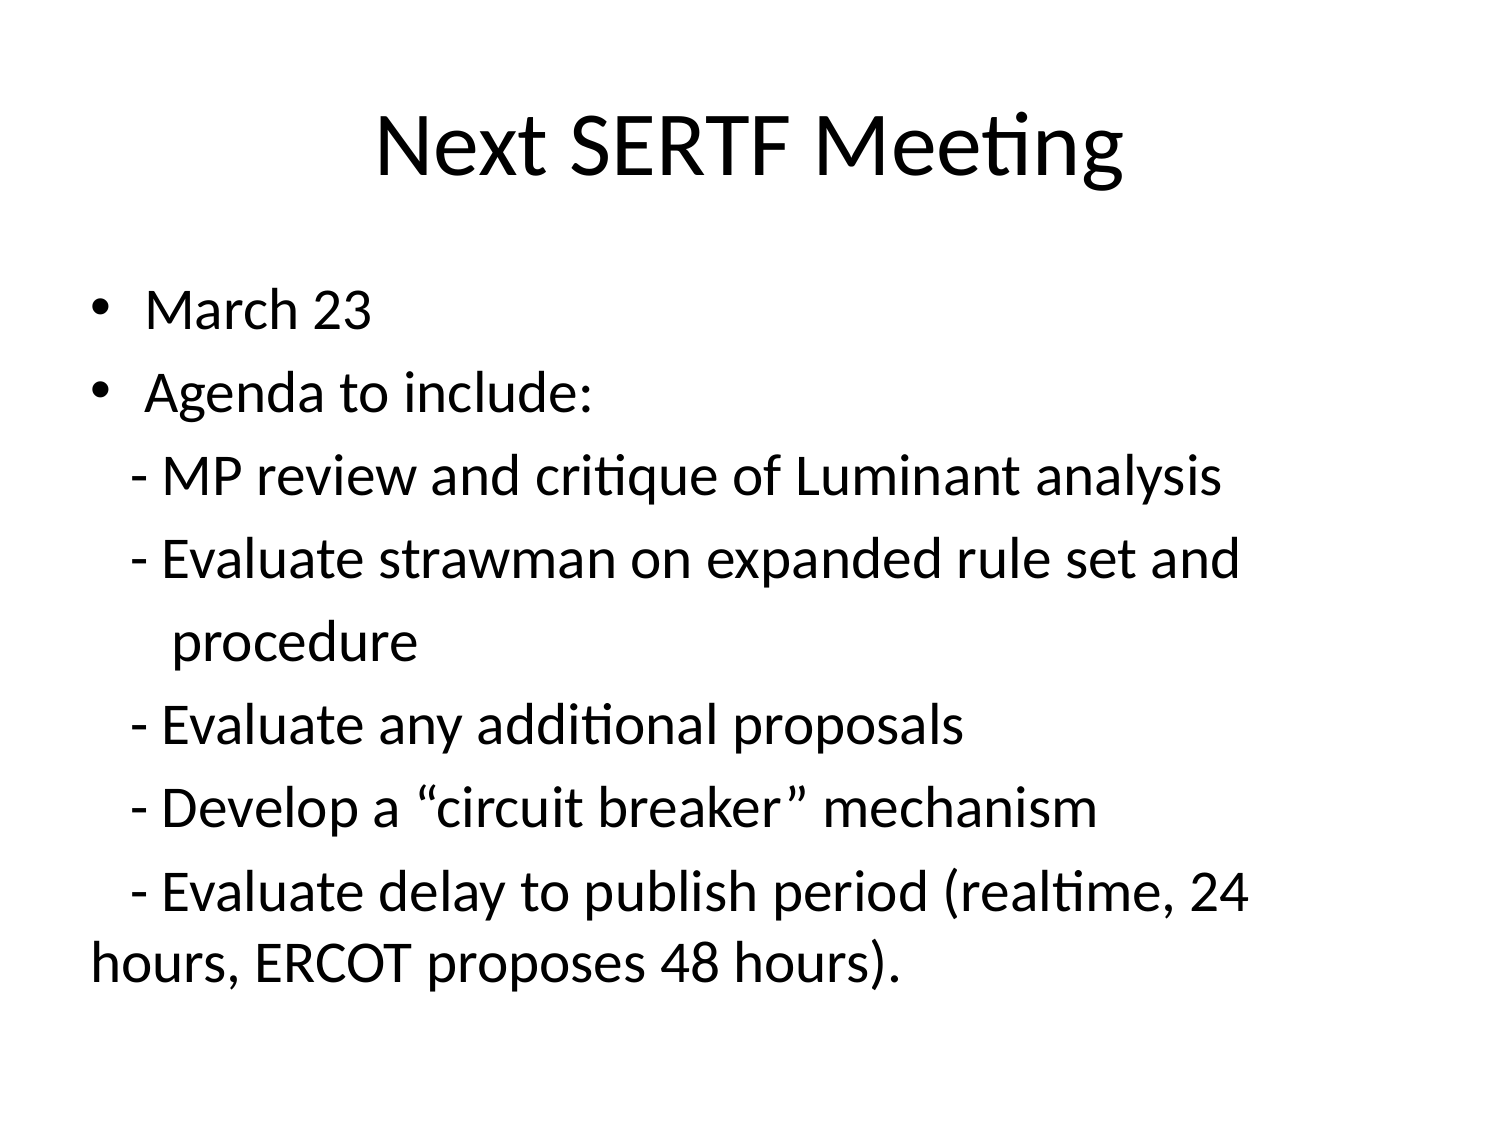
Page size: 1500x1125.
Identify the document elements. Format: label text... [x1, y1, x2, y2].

title Next SERTF Meeting [75, 45, 1425, 233]
list March 23 Agenda to include: - MP review and critique of Luminant analysis - Evaluate strawman on expanded rule set and procedure - Evaluate any additional proposals - Develop a “circuit breaker” mechanism - Evaluate delay to publish period (realtime, 24 hours, ERCOT proposes 48 hours). [75, 262, 1425, 1005]
